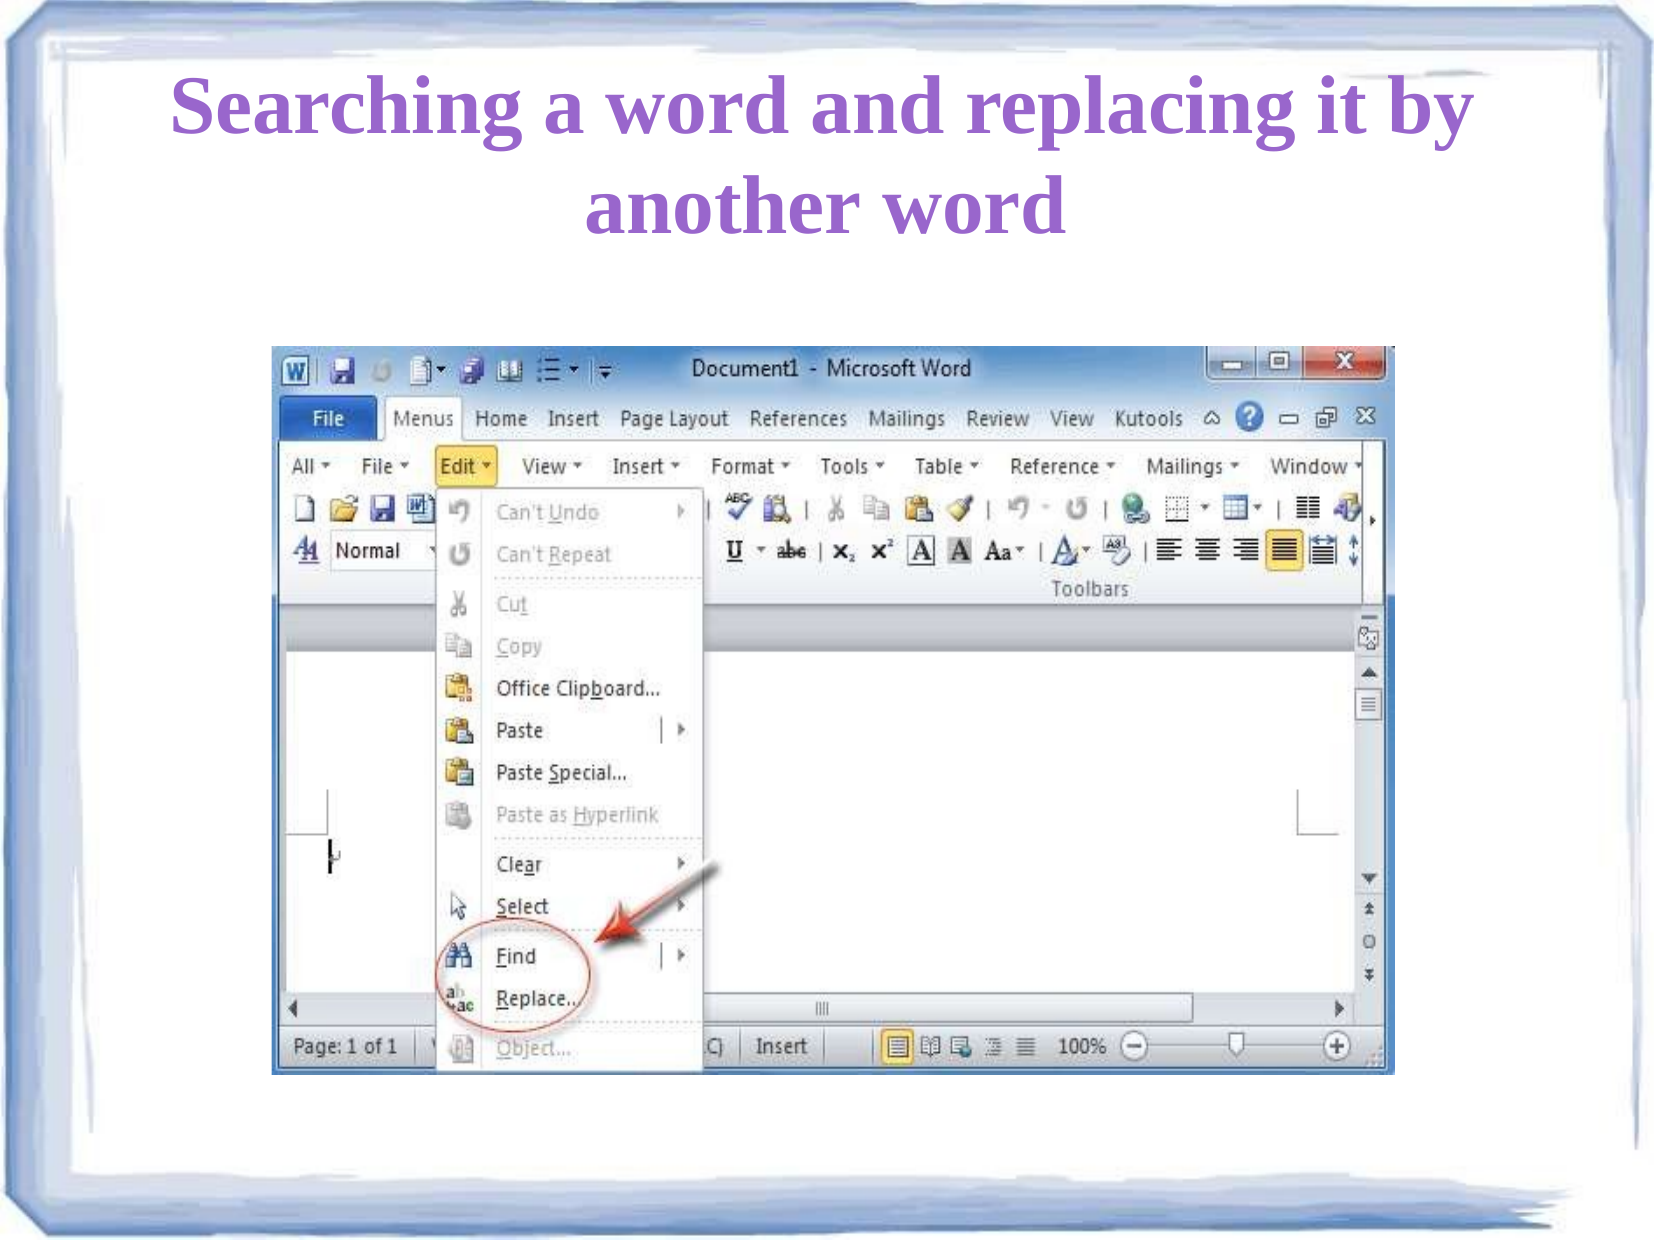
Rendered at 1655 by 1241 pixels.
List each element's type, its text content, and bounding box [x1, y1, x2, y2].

text_box [271, 346, 1395, 1075]
title Searching a word and replacing it by another word [142, 48, 1512, 258]
picture [0, 0, 1654, 1240]
